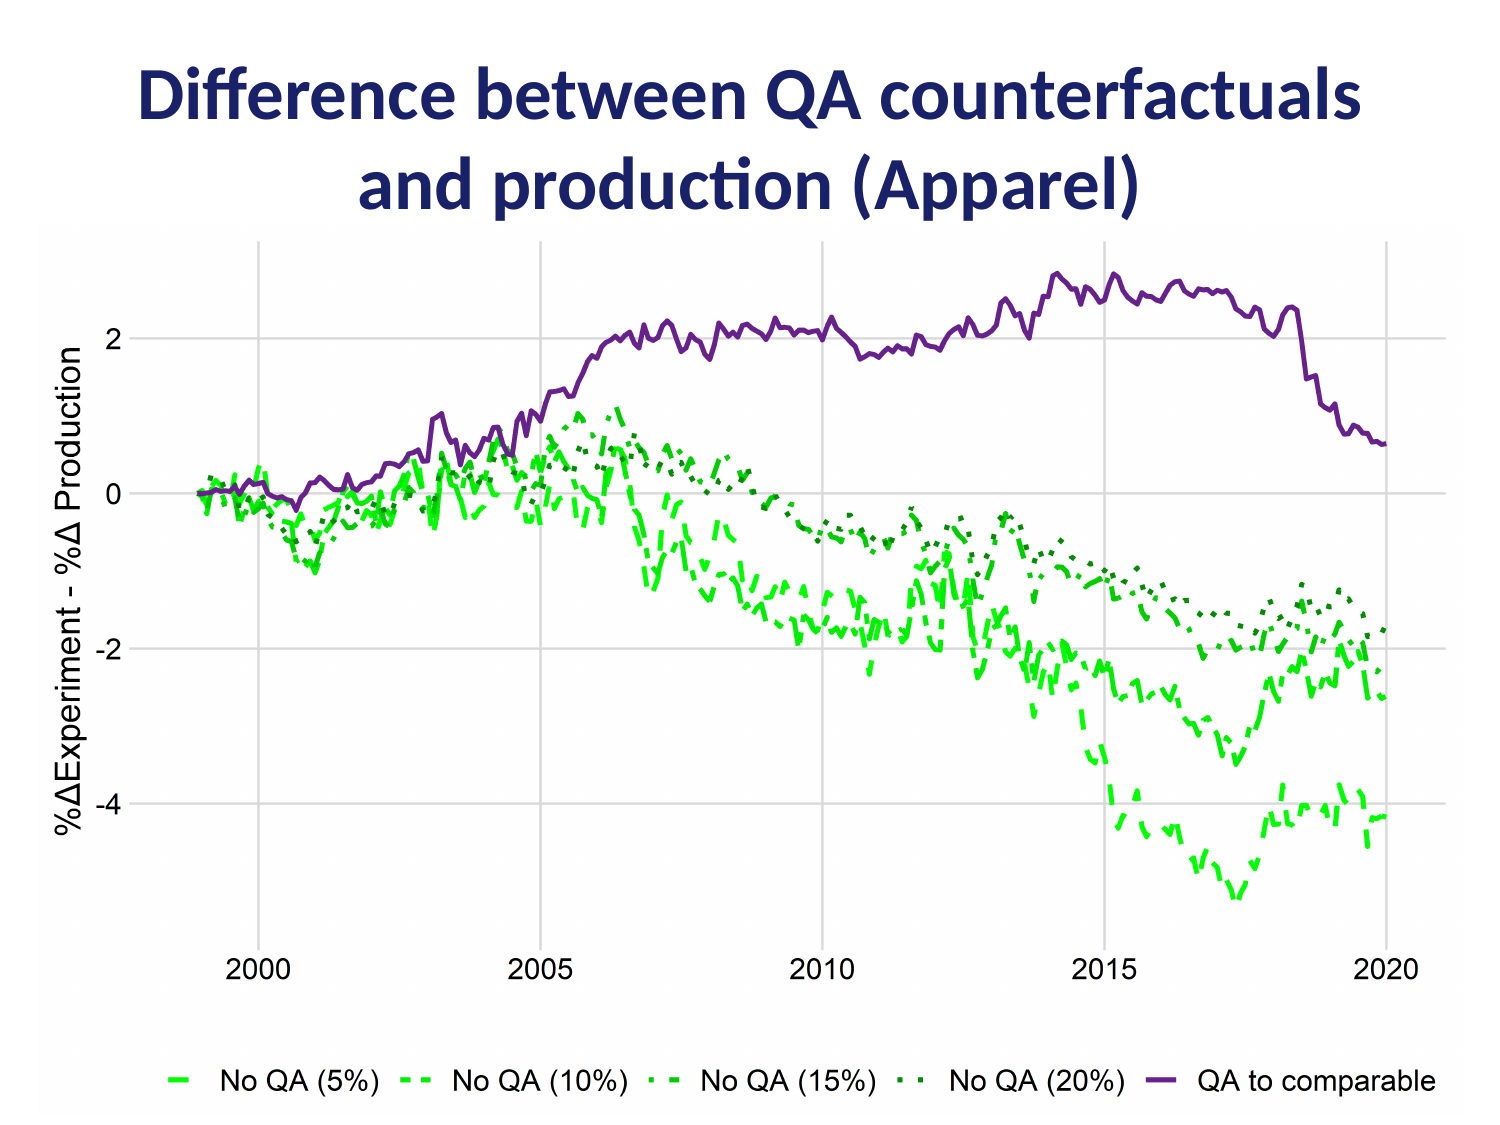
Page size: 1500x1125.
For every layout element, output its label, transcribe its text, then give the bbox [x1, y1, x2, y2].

picture [37, 224, 1463, 1116]
title Difference between QA counterfactuals and production (Apparel) [74, 37, 1426, 170]
